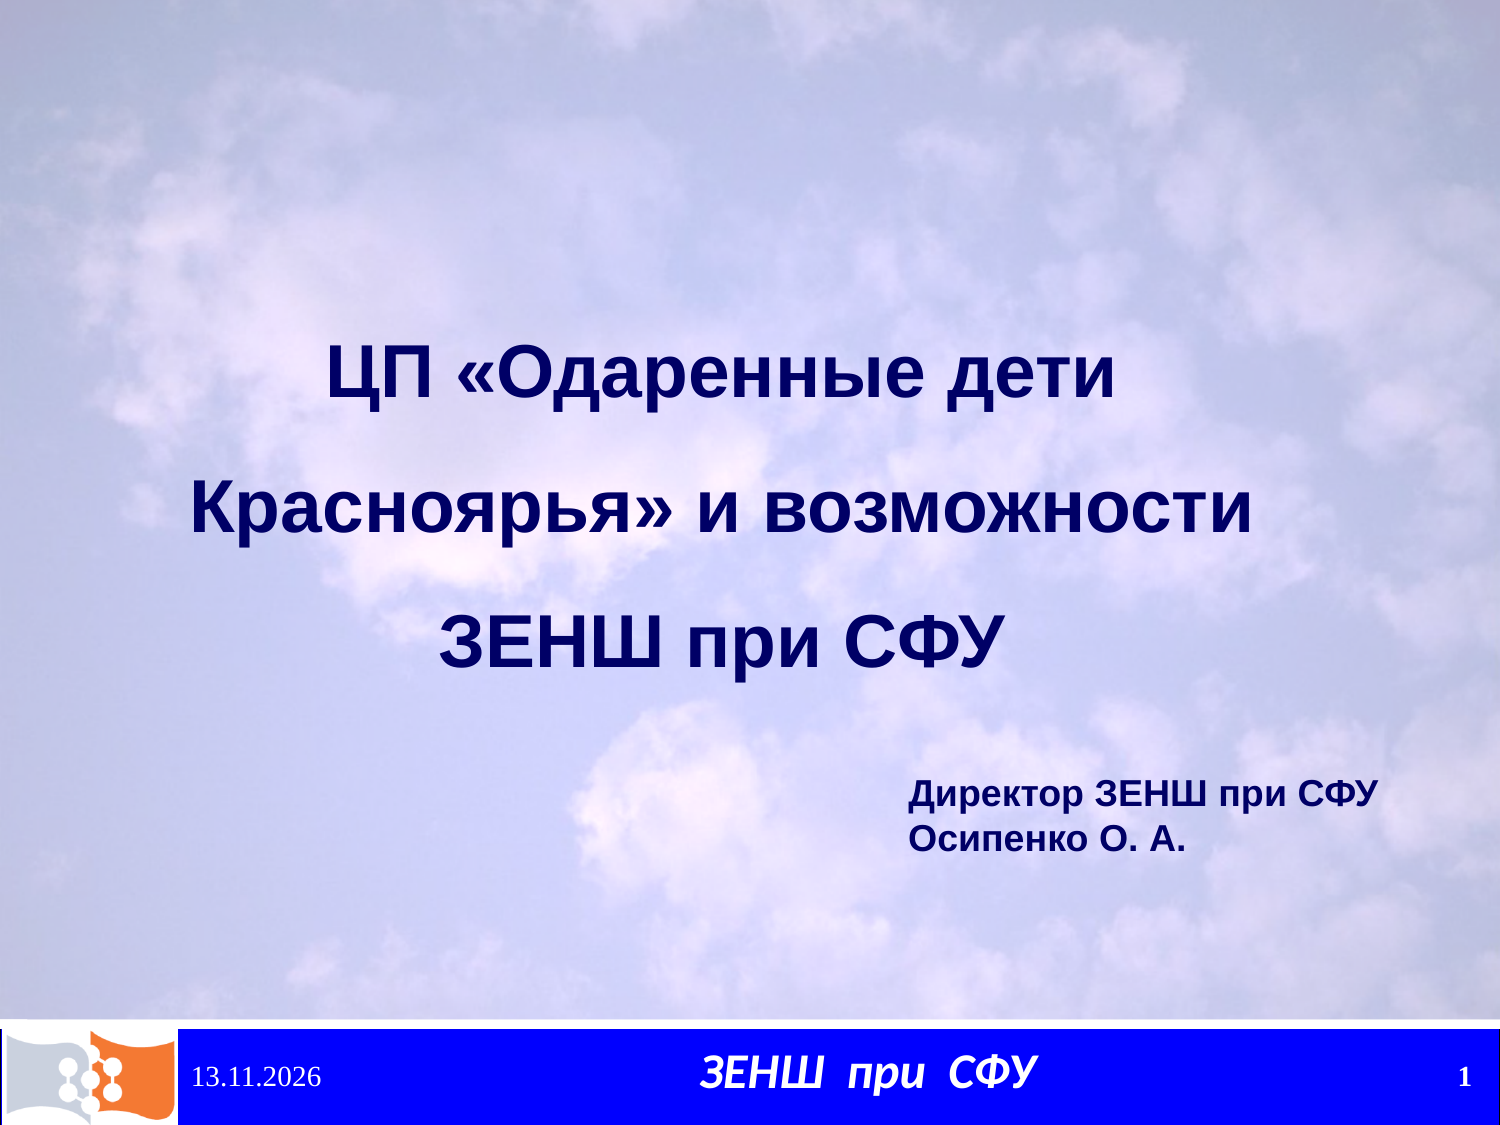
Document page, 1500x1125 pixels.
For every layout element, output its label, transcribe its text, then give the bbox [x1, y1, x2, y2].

slide_number 1 [1174, 1049, 1488, 1125]
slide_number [175, 1049, 489, 1125]
text_box ЦП «Одаренные дети Красноярья» и возможности ЗЕНШ при СФУ [120, 269, 1325, 690]
text_box Директор ЗЕНШ при СФУ Осипенко О. А. [893, 761, 1394, 890]
picture [2, 1029, 178, 1125]
